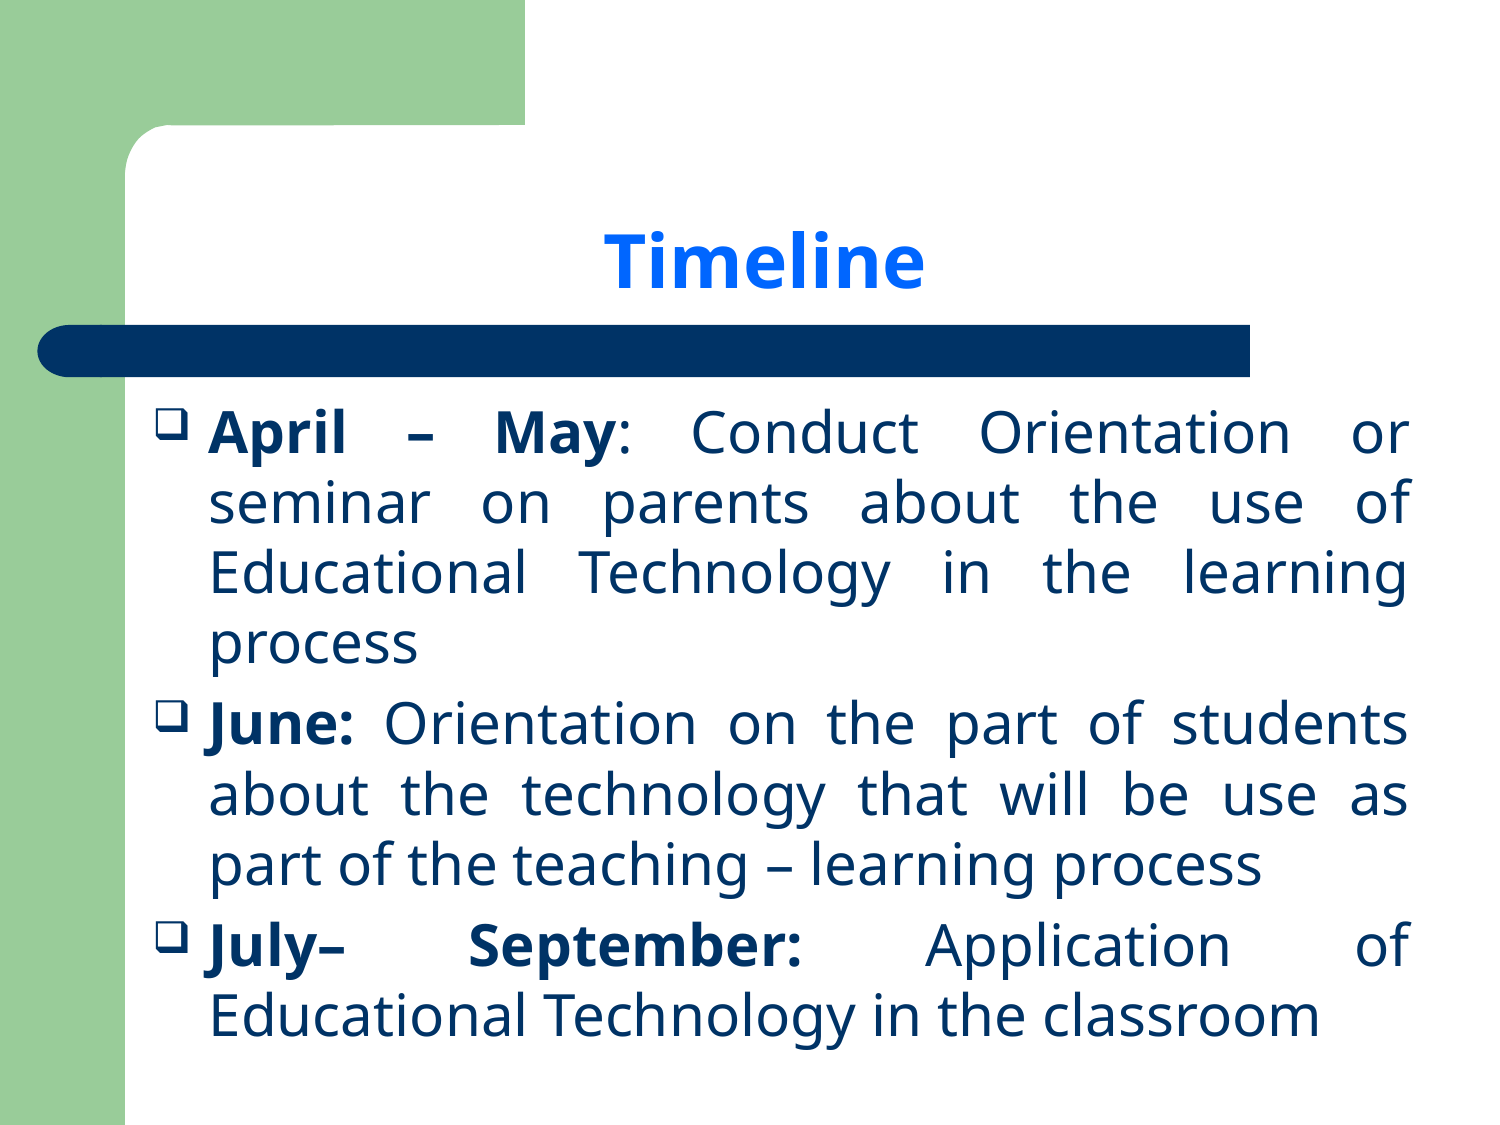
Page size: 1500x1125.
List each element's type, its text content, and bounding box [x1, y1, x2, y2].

list April – May: Conduct Orientation or seminar on parents about the use of Educational Technology in the learning process June: Orientation on the part of students about the technology that will be use as part of the teaching – learning process July– September: Application of Educational Technology in the classroom [137, 387, 1426, 999]
title Timeline [124, 124, 1426, 313]
